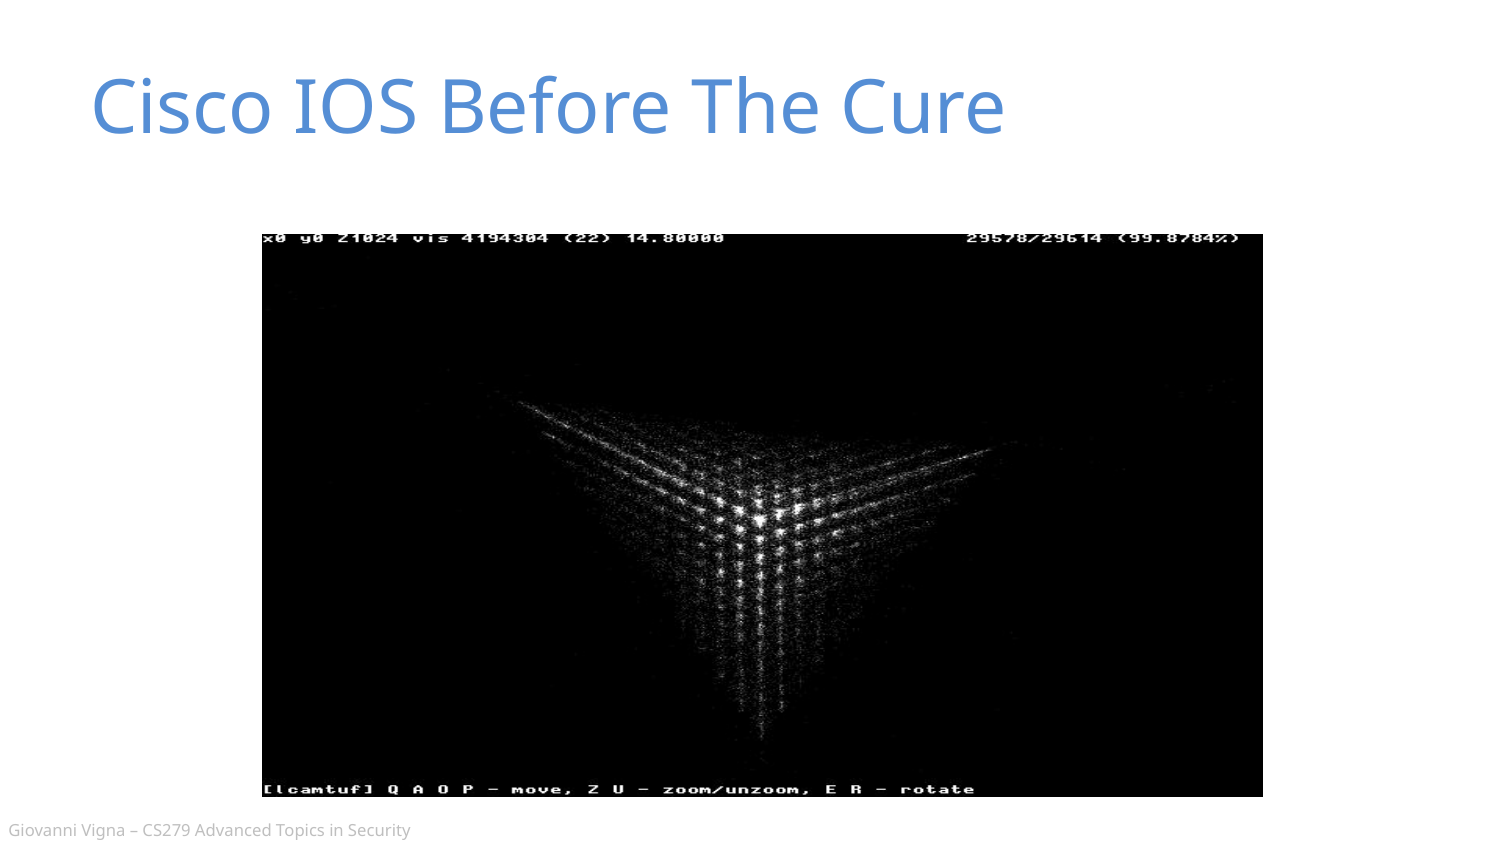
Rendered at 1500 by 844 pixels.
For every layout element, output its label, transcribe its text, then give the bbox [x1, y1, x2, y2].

picture [262, 234, 1263, 798]
title Cisco IOS Before The Cure [75, 33, 1425, 175]
